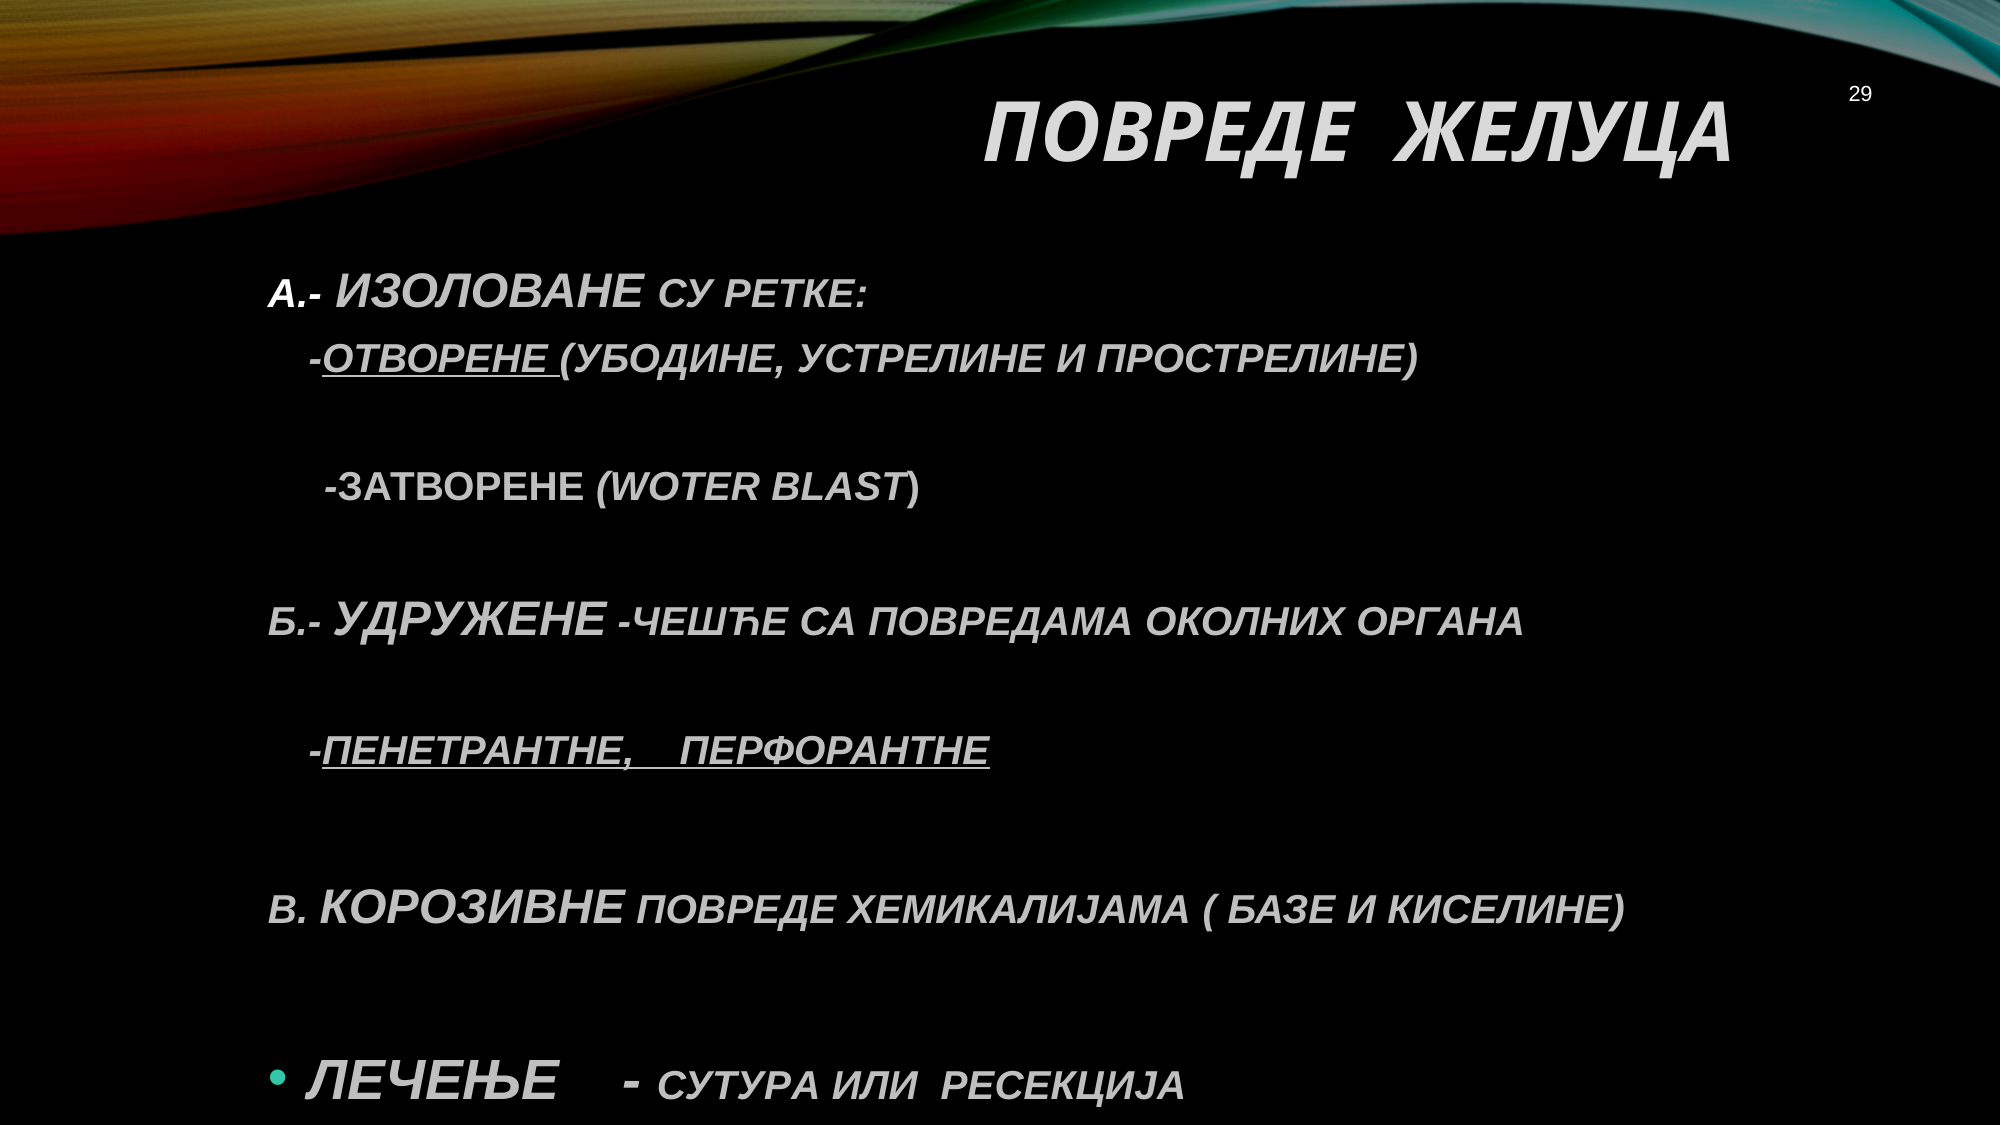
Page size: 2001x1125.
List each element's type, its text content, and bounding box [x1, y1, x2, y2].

slide_number 29 [1750, 62, 1888, 123]
title ПОВРЕДЕ ЖЕЛУЦА [249, 37, 1750, 232]
list A.- ИЗОЛОВАНЕ СУ РЕТКЕ: -ОТВОРЕНЕ (УБОДИНЕ, УСТРЕЛИНЕ И ПРОСТРЕЛИНЕ) -ЗАТВОРЕНЕ (WOTER BLAST) Б.- УДРУЖЕНЕ -ЧЕШЋЕ СА ПОВРЕДАМА ОКОЛНИХ ОРГАНА -ПЕНЕТРАНТНЕ, ПЕРФОРАНТНЕ В. КОРОЗИВНЕ ПОВРЕДЕ ХЕМИКАЛИЈАМА ( БАЗЕ И КИСЕЛИНЕ) ЛЕЧЕЊЕ - СУТУРА ИЛИ РЕСЕКЦИЈА [249, 257, 1750, 1125]
picture [0, 0, 2000, 237]
